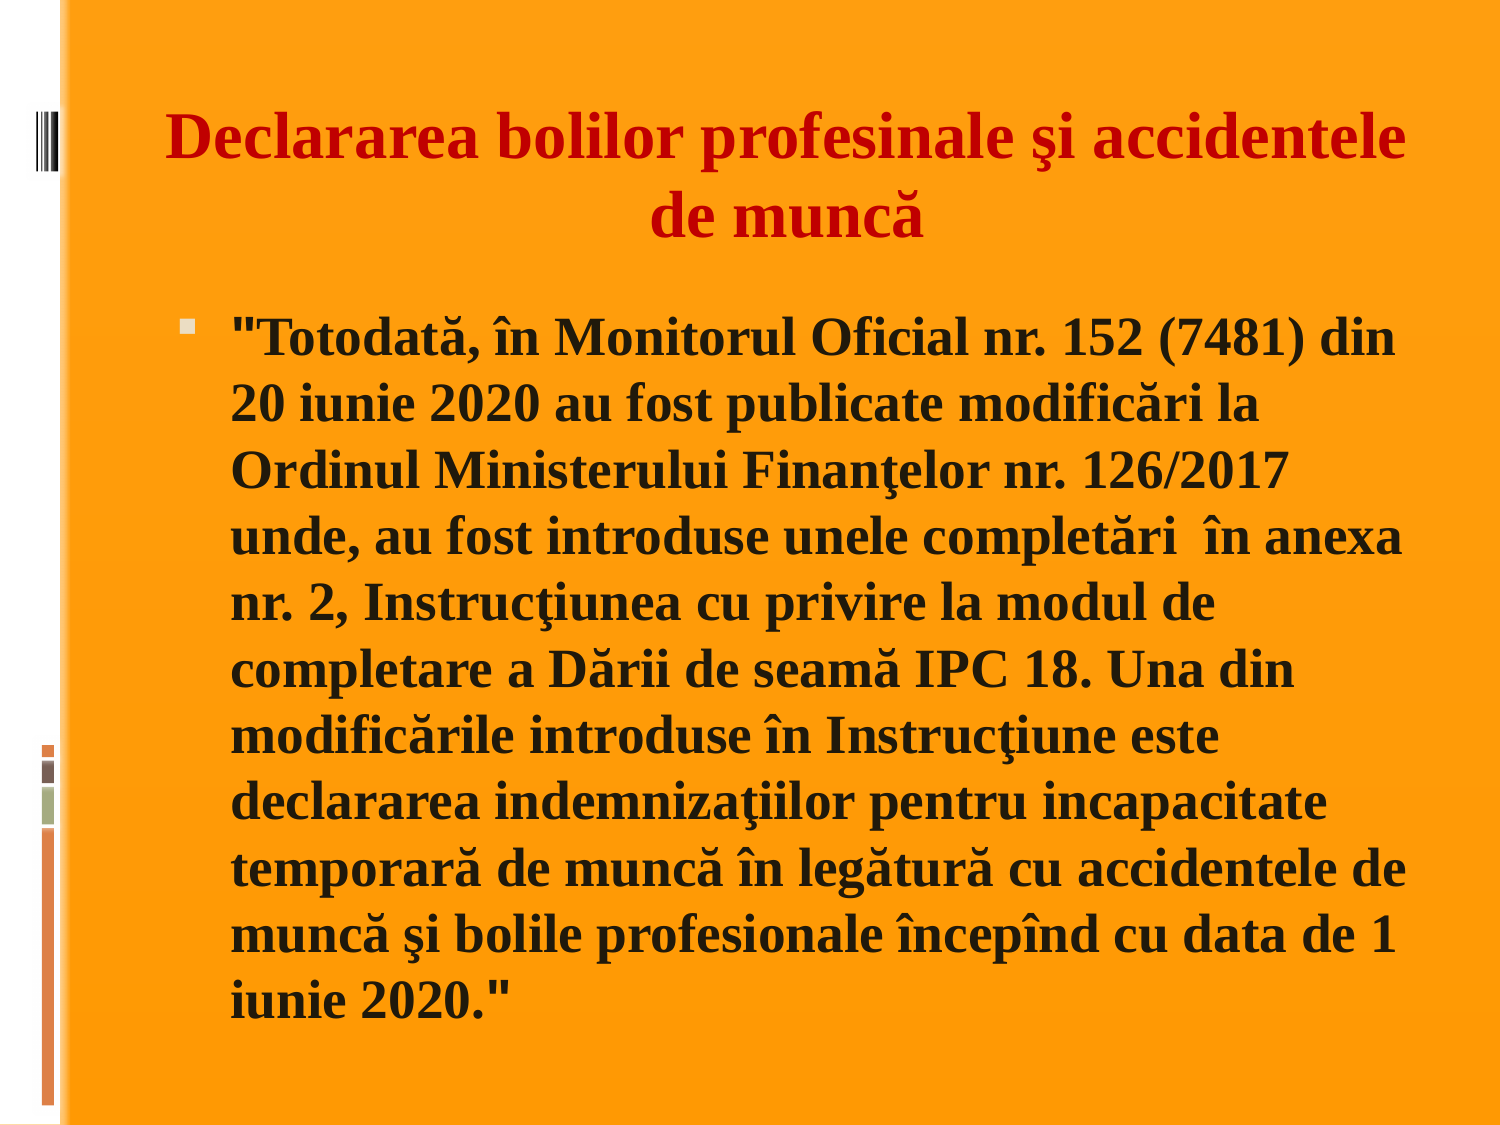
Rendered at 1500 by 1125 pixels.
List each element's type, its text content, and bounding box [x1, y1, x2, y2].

list "Totodată, în Monitorul Oficial nr. 152 (7481) din 20 iunie 2020 au fost publicate modificări la Ordinul Ministerului Finanţelor nr. 126/2017 unde, au fost introduse unele completări în anexa nr. 2, Instrucţiunea cu privire la modul de completare a Dării de seamă IPC 18. Una din modificările introduse în Instrucţiune este declararea indemnizaţiilor pentru incapacitate temporară de muncă în legătură cu accidentele de muncă şi bolile profesionale începînd cu data de 1 iunie 2020." [150, 292, 1425, 1043]
title Declararea bolilor profesinale şi accidentele de muncă [150, 83, 1425, 234]
